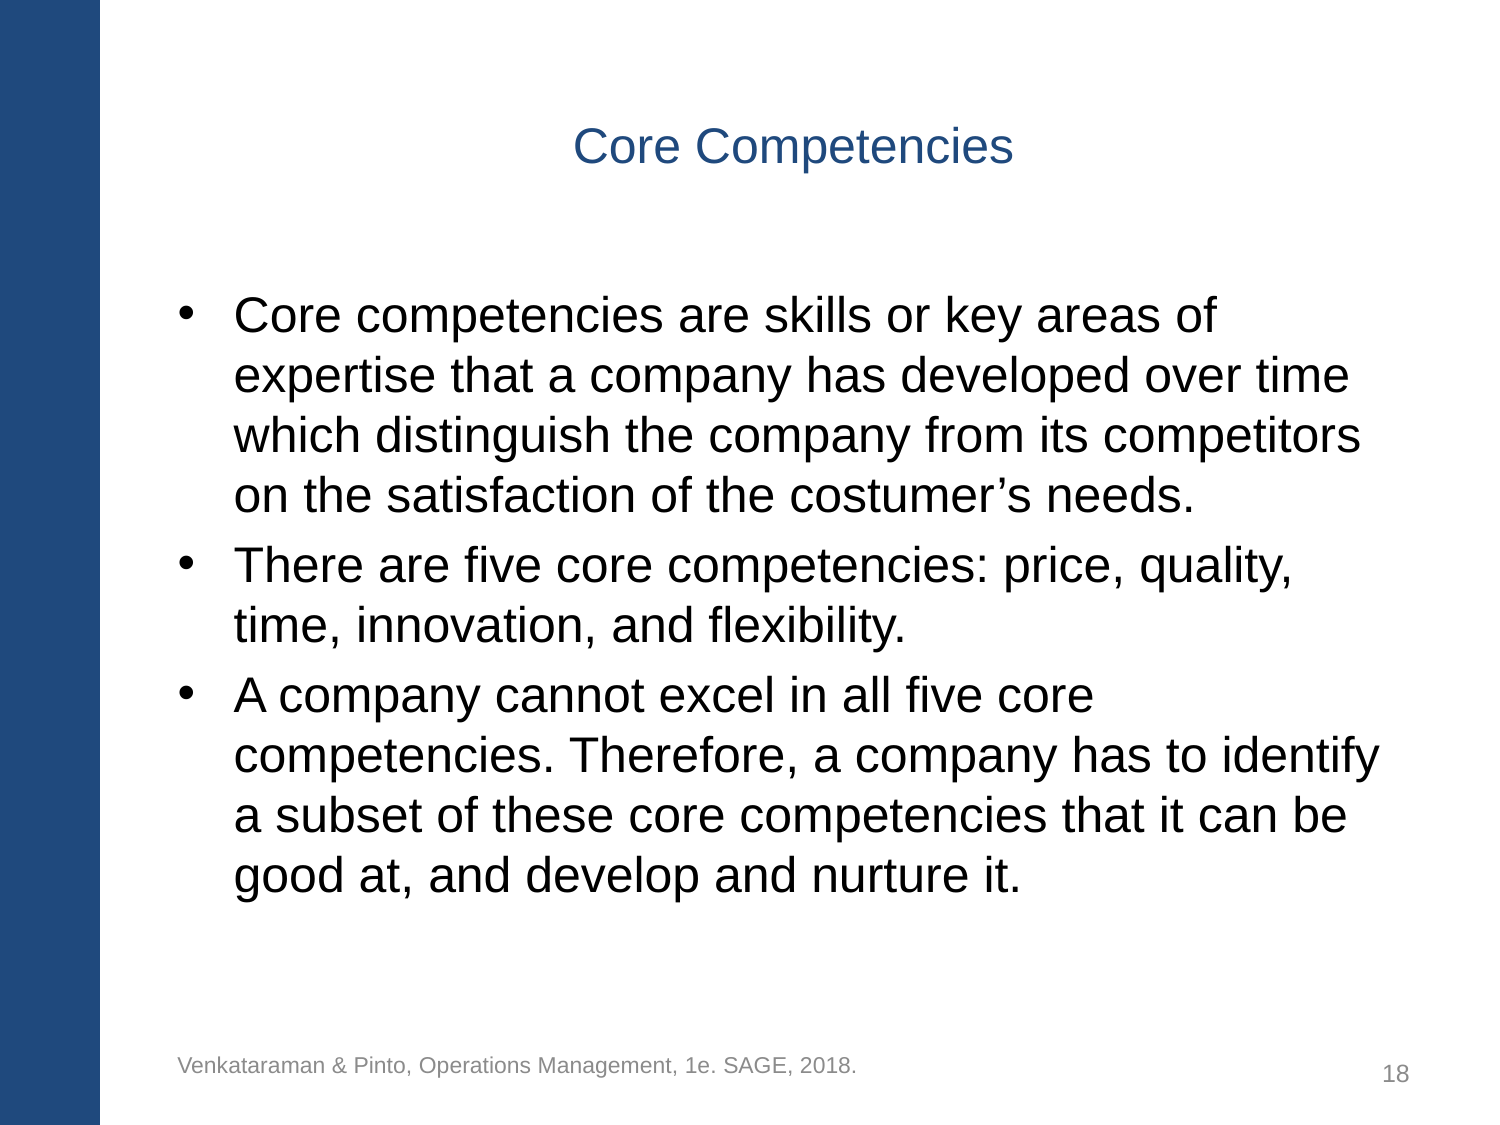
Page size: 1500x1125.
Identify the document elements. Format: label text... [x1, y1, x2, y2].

footer Venkataraman & Pinto, Operations Management, 1e. SAGE, 2018. [162, 1042, 1313, 1103]
slide_number 18 [1350, 1042, 1425, 1103]
title Core Competencies [162, 50, 1425, 238]
list Core competencies are skills or key areas of expertise that a company has developed over time which distinguish the company from its competitors on the satisfaction of the costumer’s needs. There are five core competencies: price, quality, time, innovation, and flexibility. A company cannot excel in all five core competencies. Therefore, a company has to identify a subset of these core competencies that it can be good at, and develop and nurture it. [162, 275, 1425, 1005]
